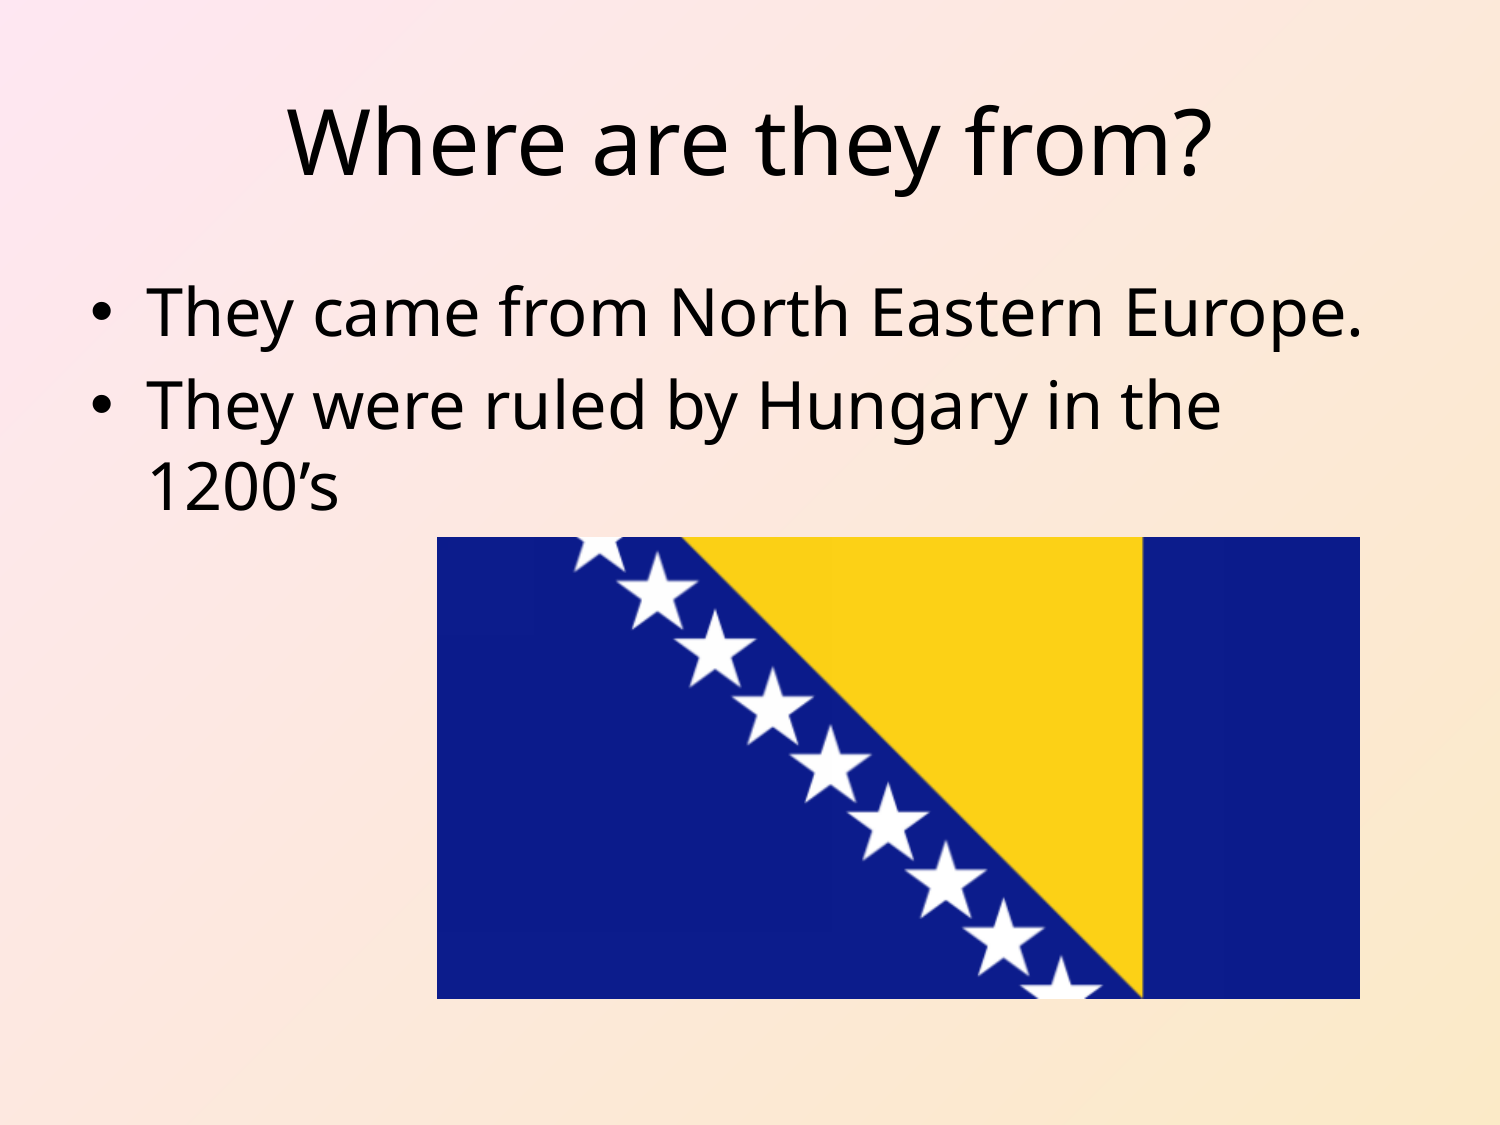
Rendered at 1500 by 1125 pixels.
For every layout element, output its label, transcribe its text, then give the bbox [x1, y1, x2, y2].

picture [437, 537, 1360, 999]
list They came from North Eastern Europe. They were ruled by Hungary in the 1200’s [75, 262, 1425, 1005]
title Where are they from? [75, 45, 1425, 233]
